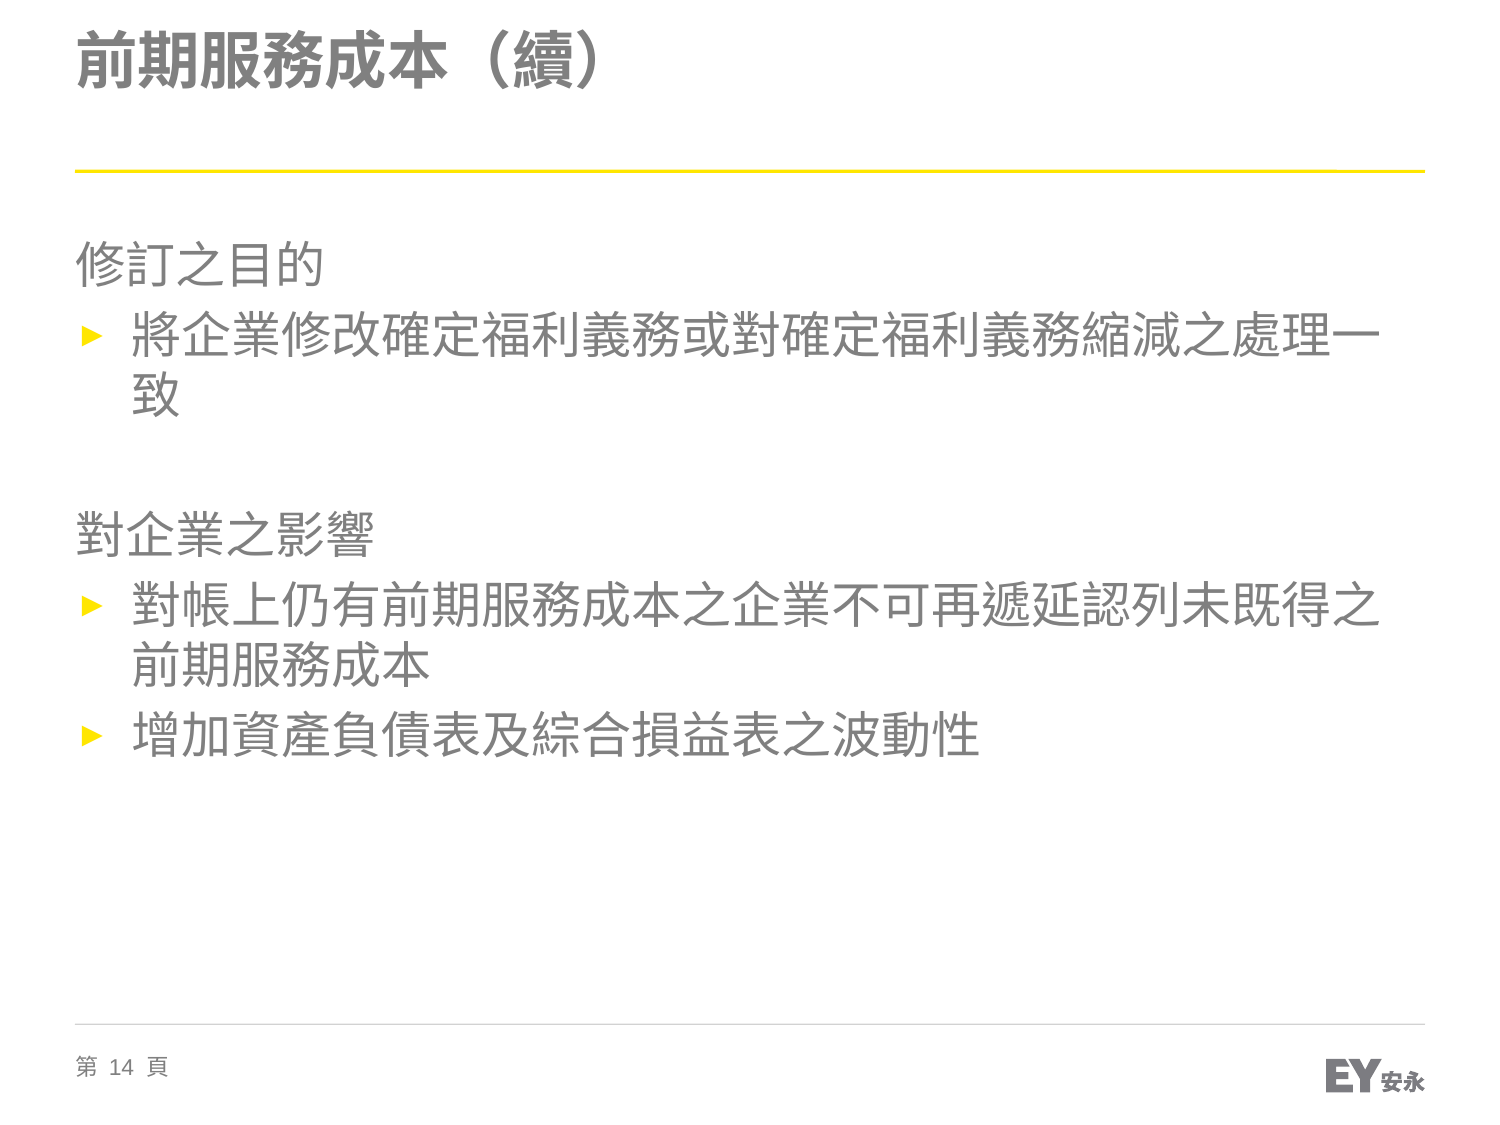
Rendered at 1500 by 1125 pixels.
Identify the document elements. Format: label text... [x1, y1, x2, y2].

list 修訂之目的 將企業修改確定福利義務或對確定福利義務縮減之處理一致 對企業之影響 對帳上仍有前期服務成本之企業不可再遞延認列未既得之前期服務成本 增加資產負債表及綜合損益表之波動性 [75, 233, 1425, 1005]
title 前期服務成本（續） [75, 33, 1425, 175]
